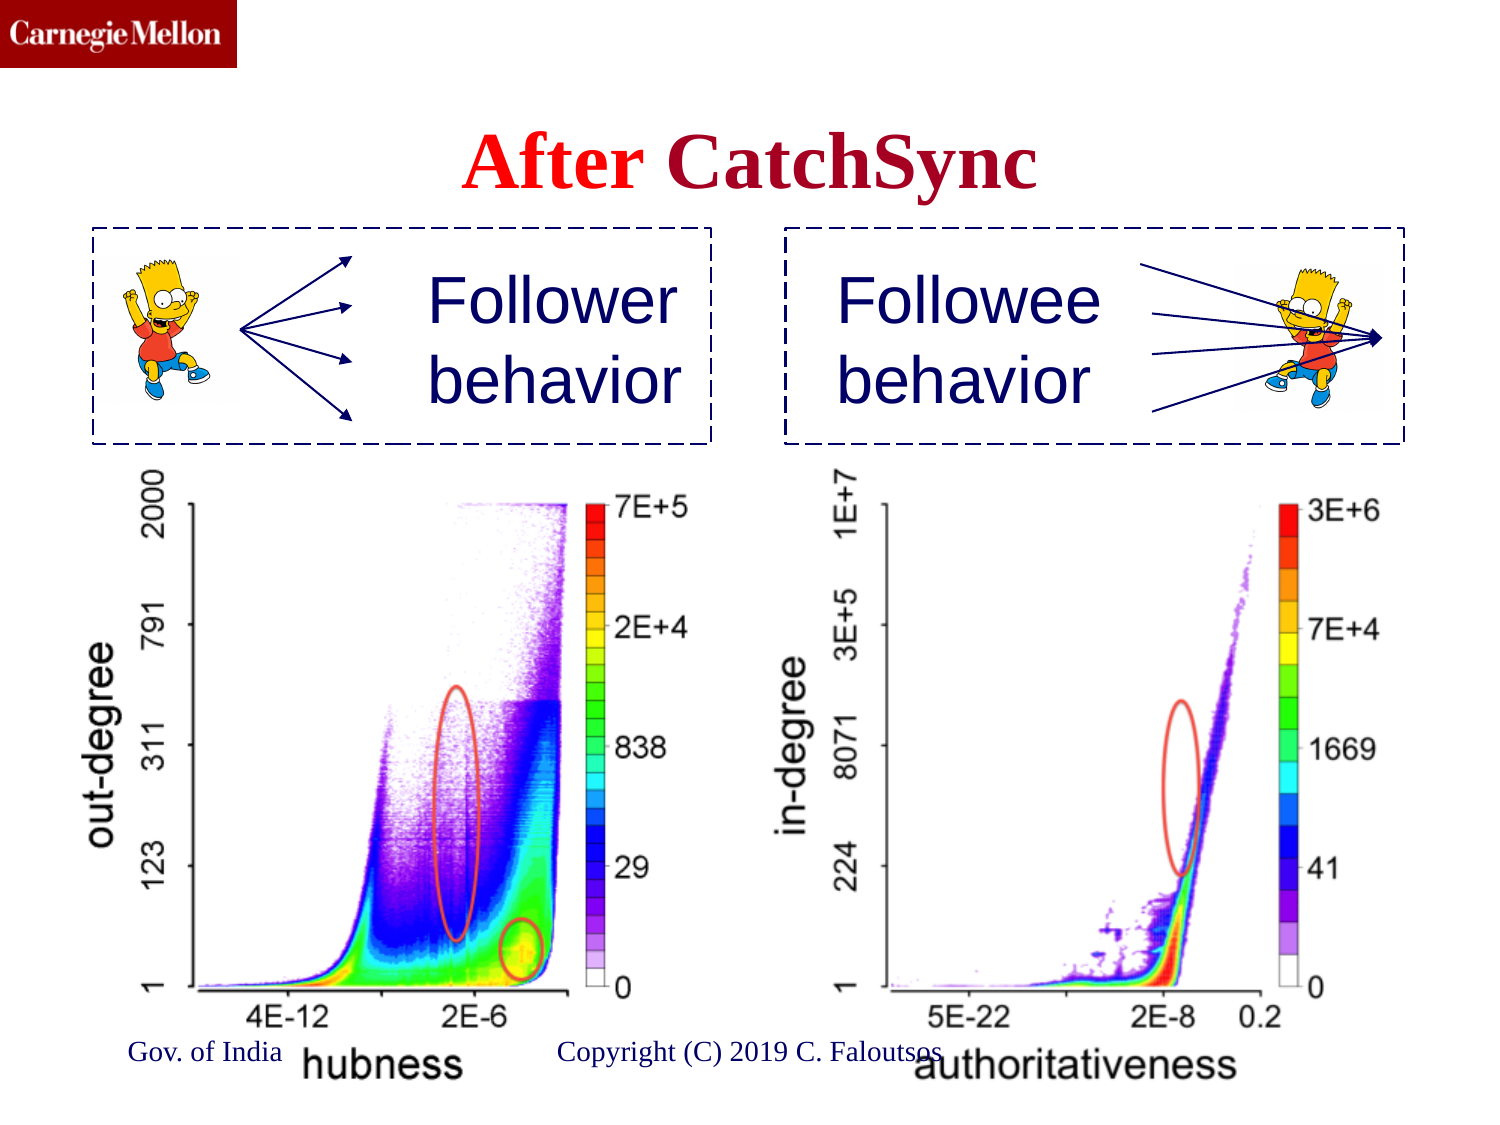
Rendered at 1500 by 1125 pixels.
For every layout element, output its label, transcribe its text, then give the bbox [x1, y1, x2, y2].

text_box [783, 226, 1406, 446]
picture [769, 467, 1420, 1118]
picture [92, 255, 239, 404]
title After CatchSync [112, 99, 1388, 213]
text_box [239, 255, 353, 304]
picture [0, 0, 237, 68]
text_box [90, 226, 713, 446]
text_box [1139, 263, 1235, 339]
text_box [239, 305, 353, 328]
picture [76, 467, 727, 1118]
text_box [239, 329, 353, 422]
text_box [1151, 337, 1235, 412]
picture [1235, 263, 1383, 412]
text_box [1151, 313, 1235, 336]
footer Copyright (C) 2019 C. Faloutsos [731, 1024, 764, 1101]
